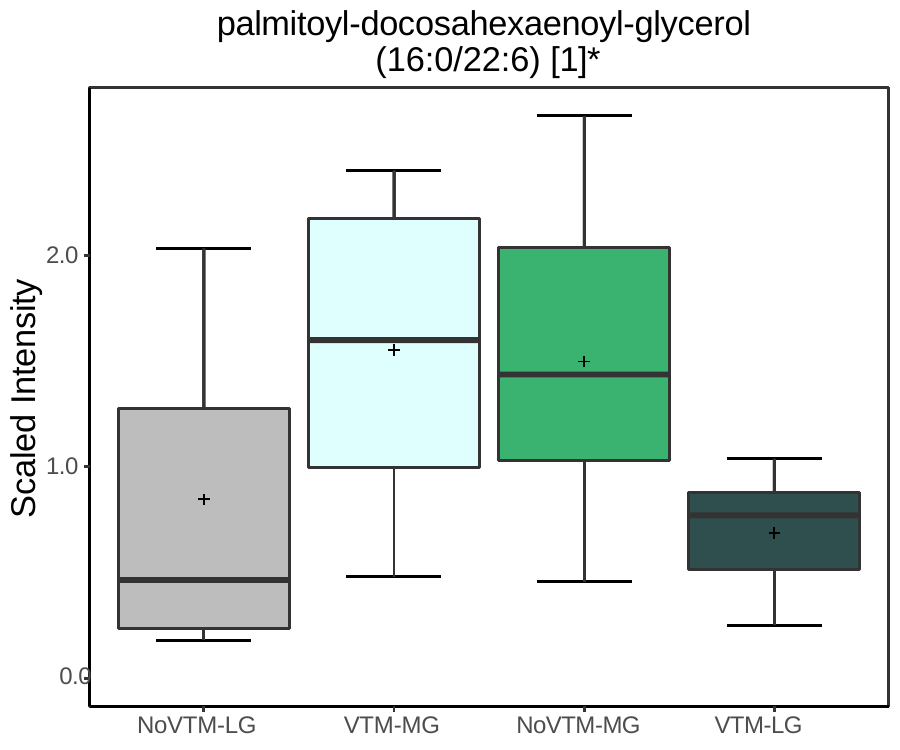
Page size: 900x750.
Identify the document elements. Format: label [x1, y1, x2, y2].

title [130, 0, 770, 86]
text_box [83, 86, 891, 738]
slide_number [134, 713, 275, 750]
text_box [1, 274, 82, 521]
text_box [44, 237, 82, 269]
footer [57, 661, 95, 750]
